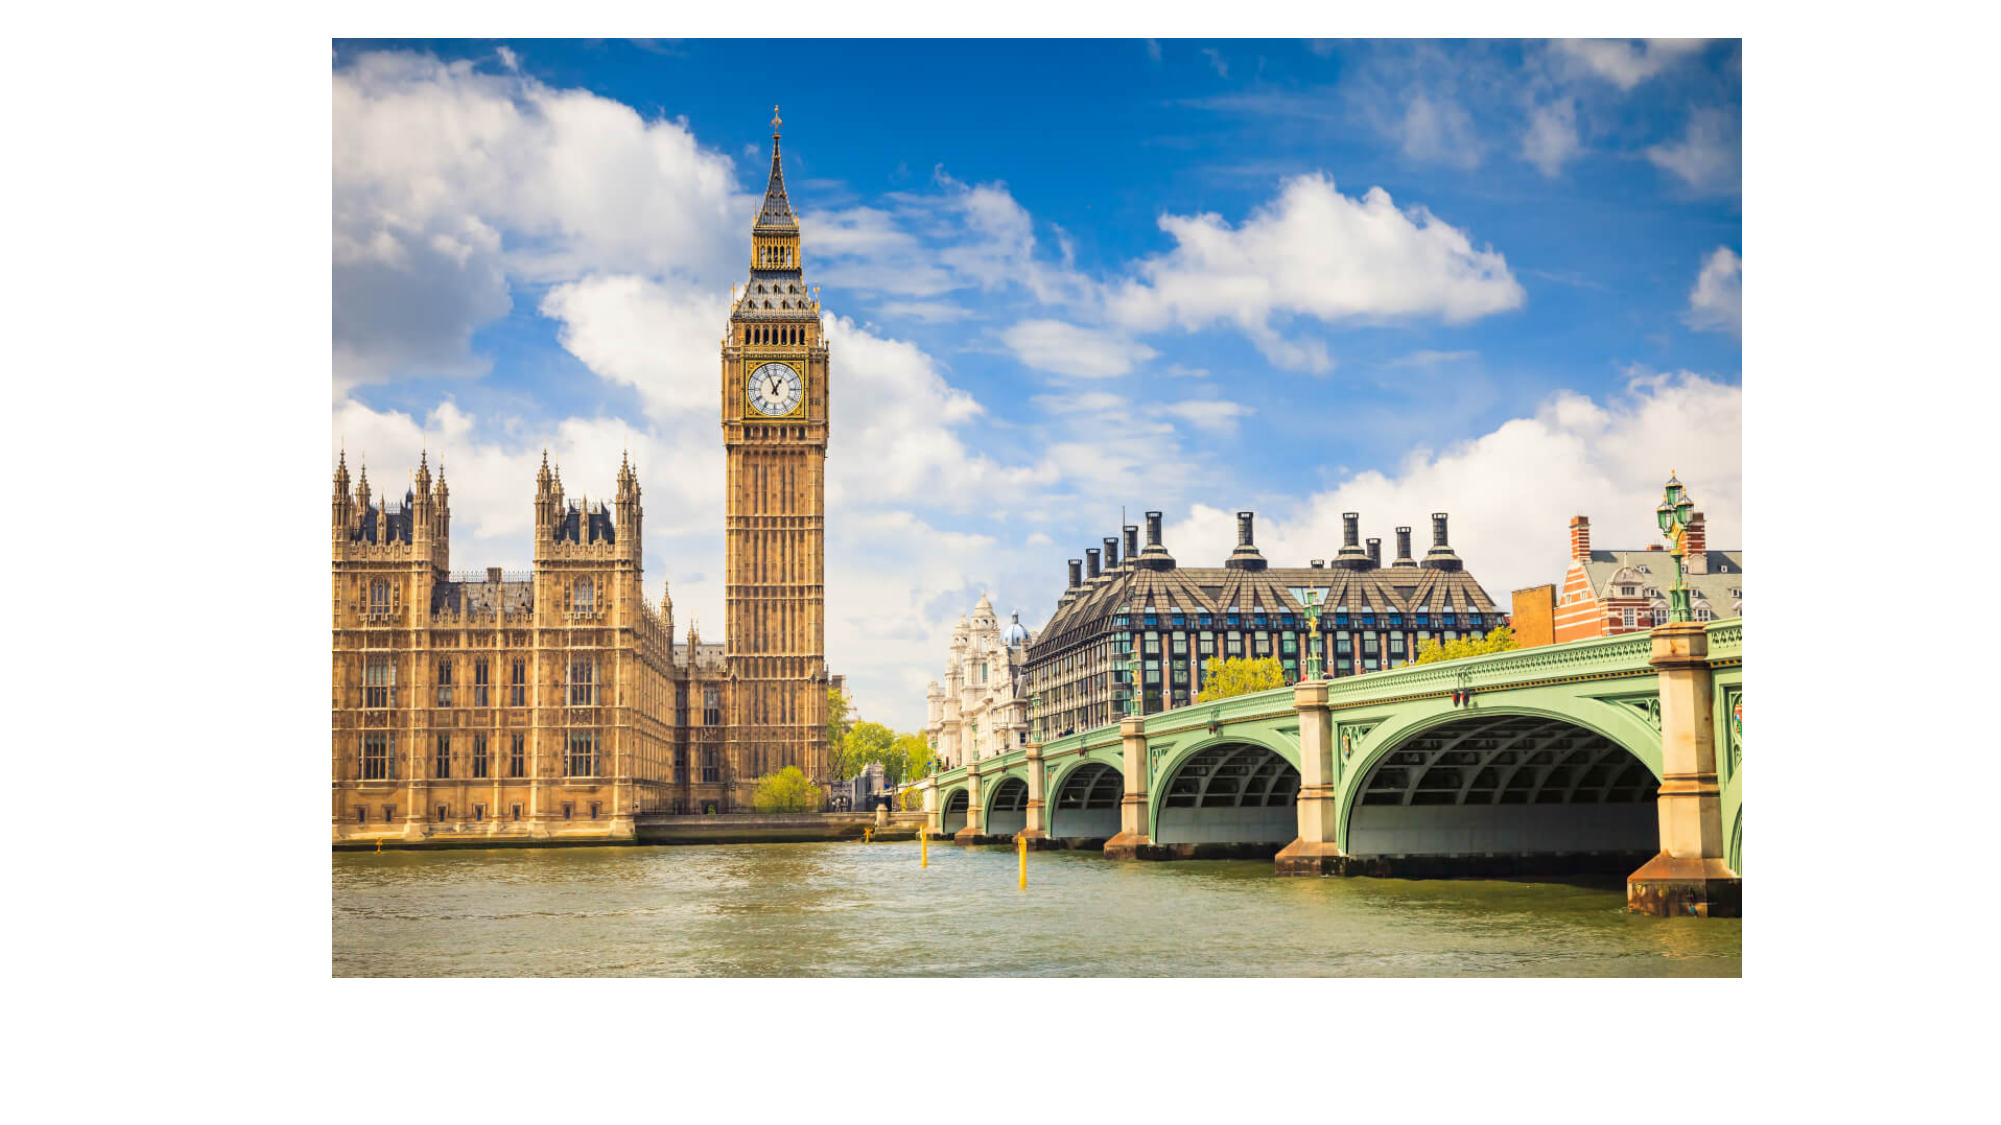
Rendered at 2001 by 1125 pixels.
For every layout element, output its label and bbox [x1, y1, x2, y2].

picture [332, 38, 1742, 978]
